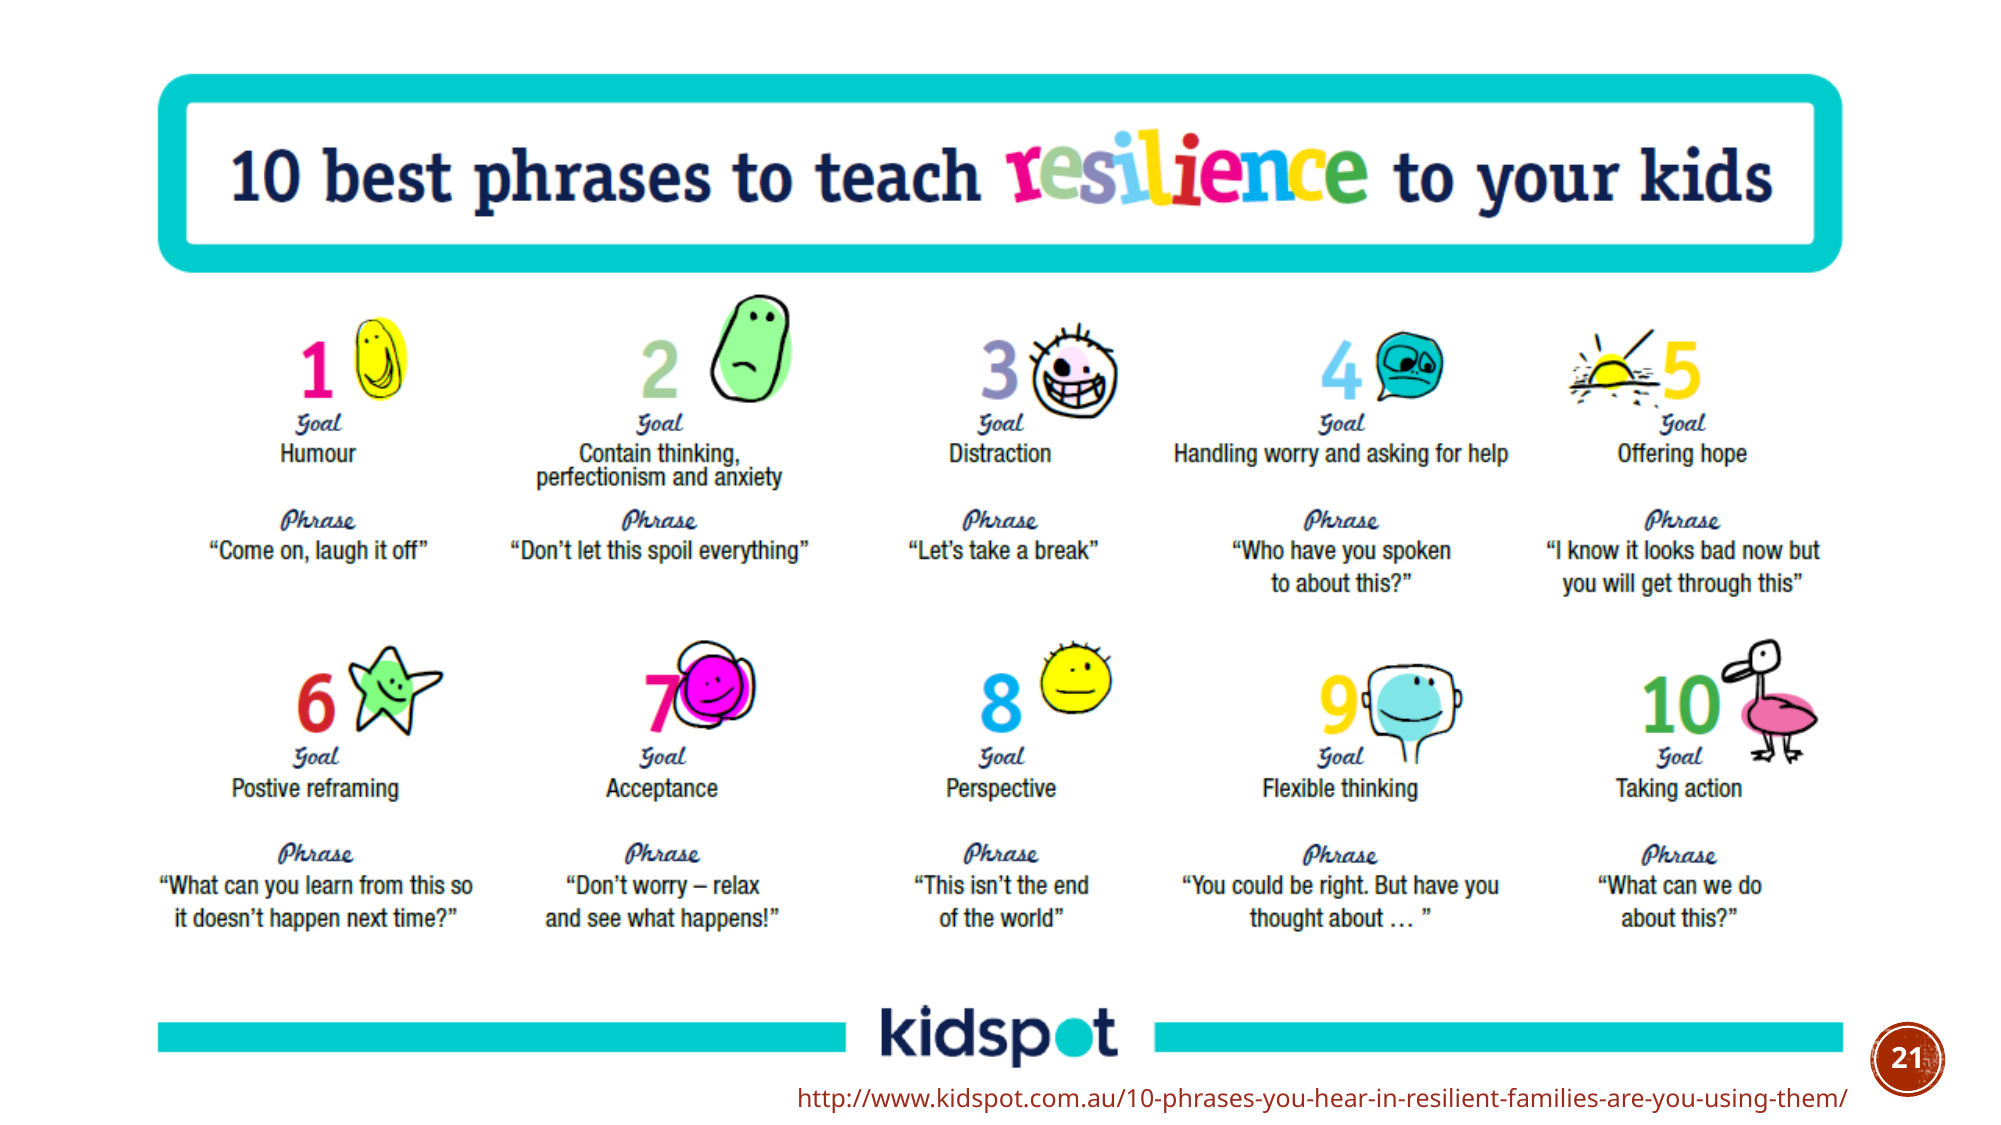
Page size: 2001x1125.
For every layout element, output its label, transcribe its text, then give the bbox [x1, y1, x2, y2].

text_box http://www.kidspot.com.au/10-phrases-you-hear-in-resilient-families-are-you-using-them/ [782, 1075, 1867, 1121]
picture [147, 57, 1849, 1076]
slide_number 21 [1855, 1028, 1961, 1089]
